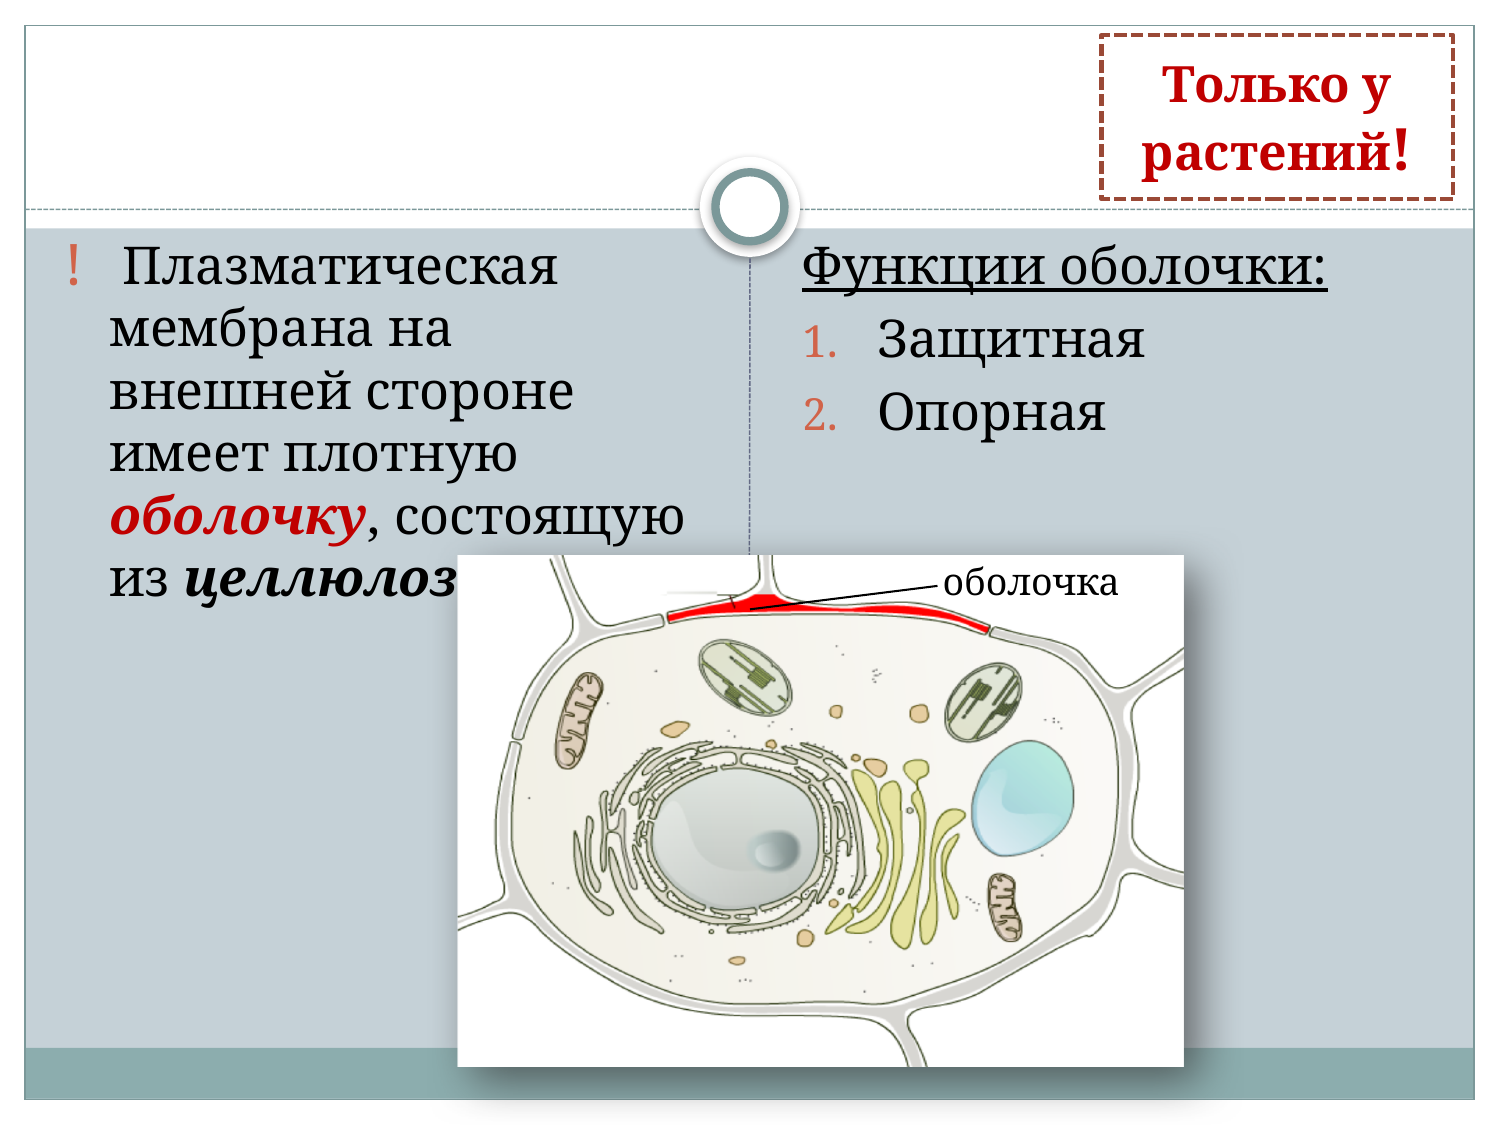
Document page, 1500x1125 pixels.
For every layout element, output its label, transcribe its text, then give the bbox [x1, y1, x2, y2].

text_box Только у растений! [1101, 34, 1454, 200]
picture [458, 447, 1183, 1125]
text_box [749, 585, 938, 610]
text_box оболочка [1083, 550, 1137, 611]
list Функции оболочки: Защитная Опорная [787, 224, 1450, 993]
list Плазматическая мембрана на внешней стороне имеет плотную оболочку, состоящую из целлюлозы. [49, 224, 712, 993]
